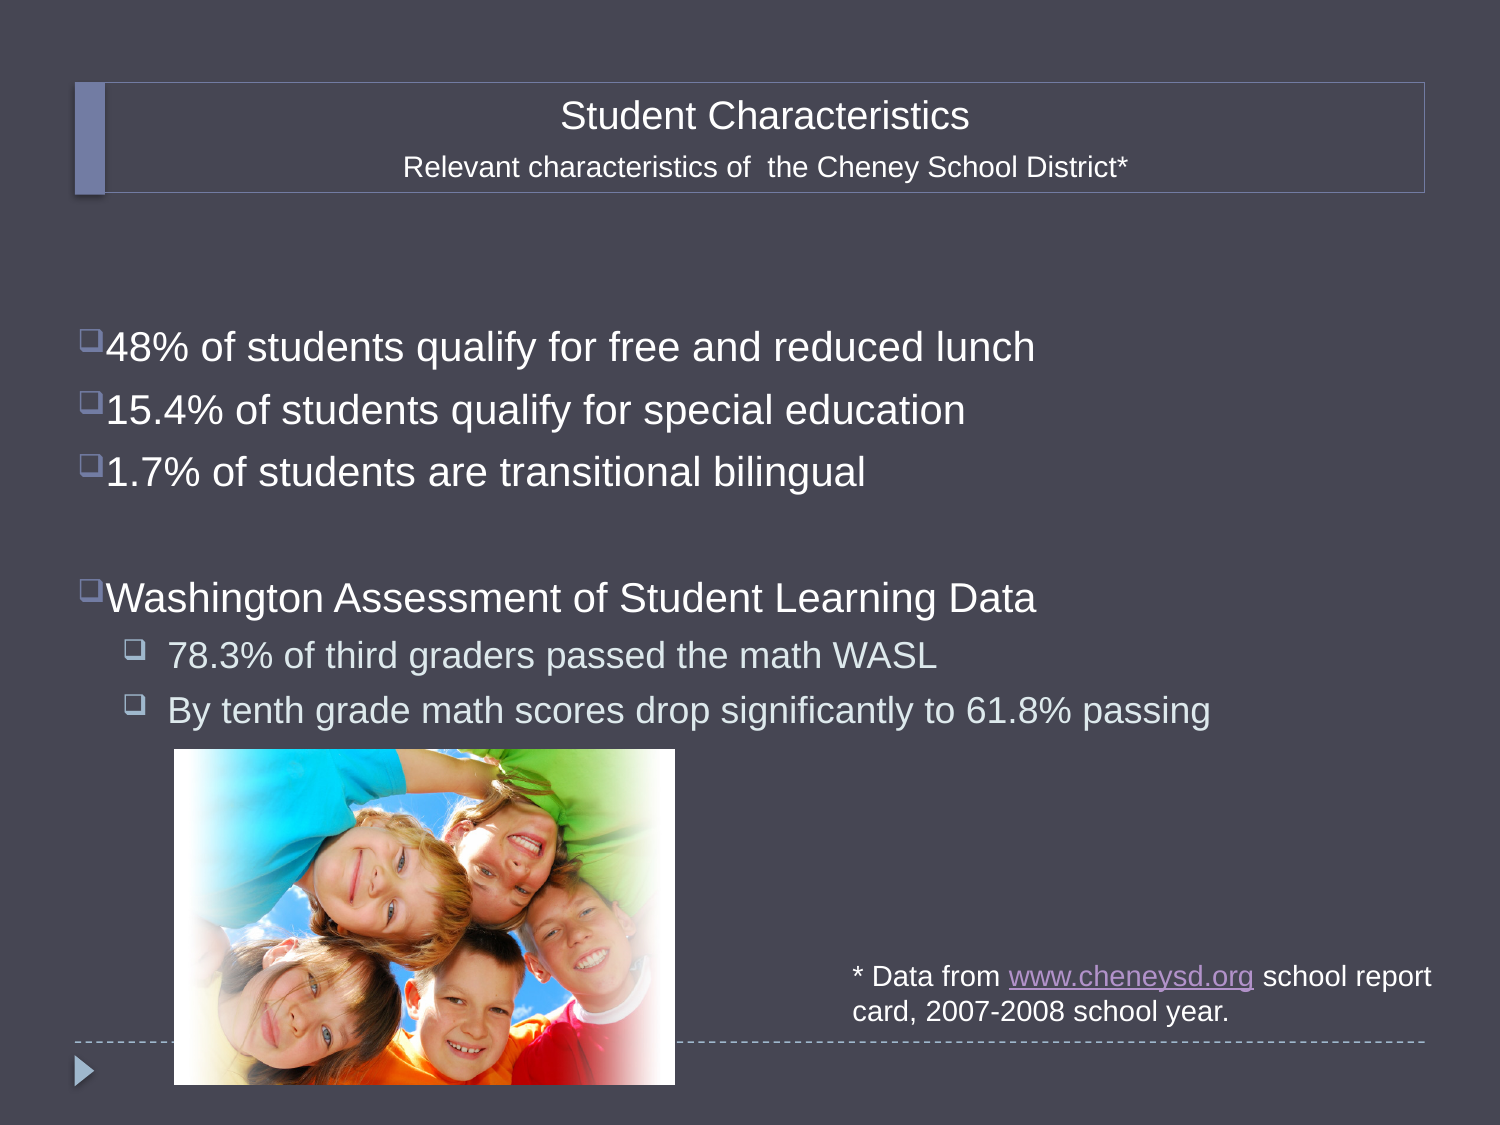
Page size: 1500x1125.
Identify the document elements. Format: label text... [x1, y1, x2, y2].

list 48% of students qualify for free and reduced lunch 15.4% of students qualify for special education 1.7% of students are transitional bilingual Washington Assessment of Student Learning Data 78.3% of third graders passed the math WASL By tenth grade math scores drop significantly to 61.8% passing [62, 312, 1413, 813]
title Student Characteristics Relevant characteristics of the Cheney School District* [75, 82, 1425, 193]
text_box * Data from www.cheneysd.org school report card, 2007-2008 school year. [837, 949, 1463, 1035]
picture [174, 749, 675, 1085]
